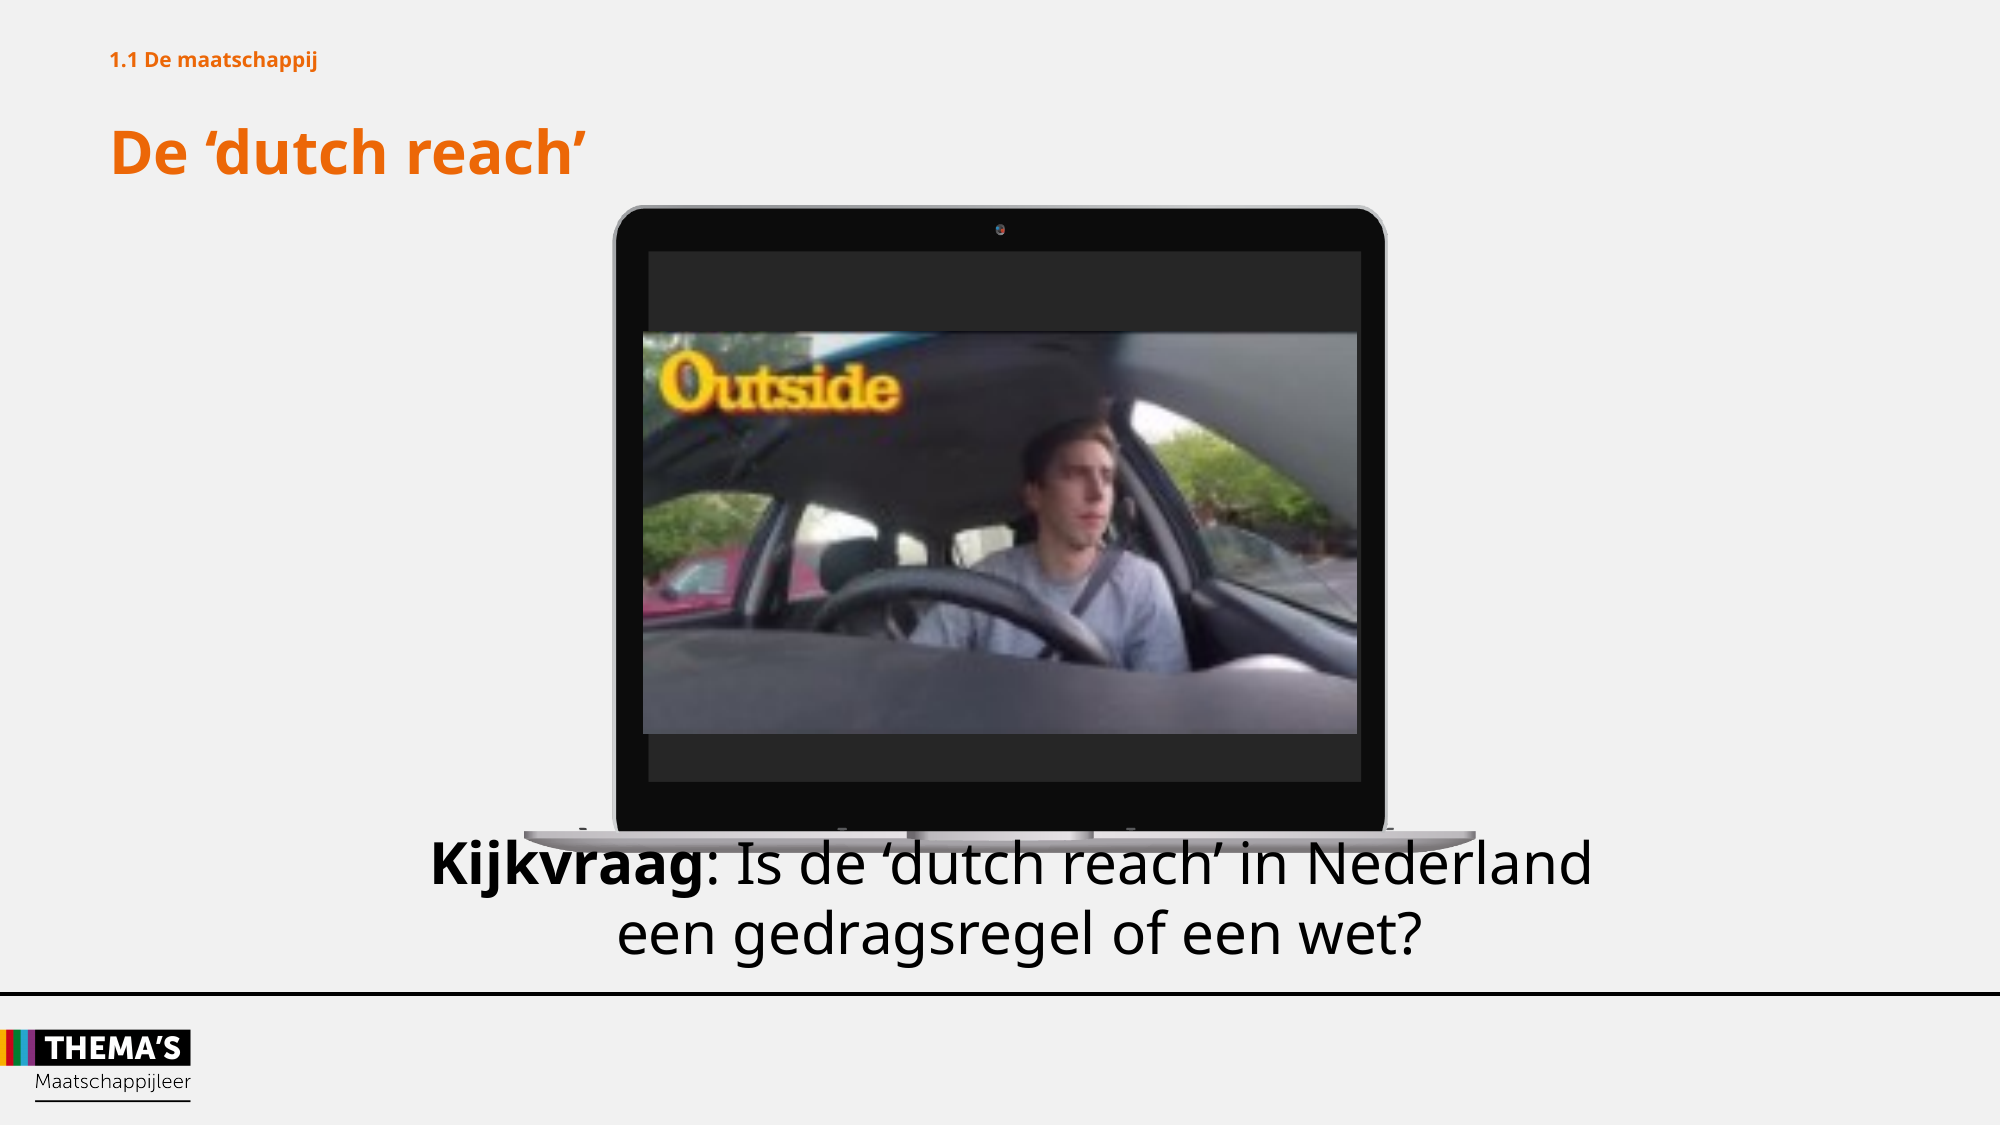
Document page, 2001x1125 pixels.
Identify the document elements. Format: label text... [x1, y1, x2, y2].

picture [524, 205, 1476, 818]
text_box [642, 330, 1358, 735]
picture [0, 993, 203, 1125]
text_box Kijkvraag: Is de ‘dutch reach’ in Nederland een gedragsregel of een wet? [414, 818, 1625, 974]
list De ‘dutch reach’ [94, 114, 1828, 205]
list 1.1 De maatschappij [94, 33, 941, 88]
